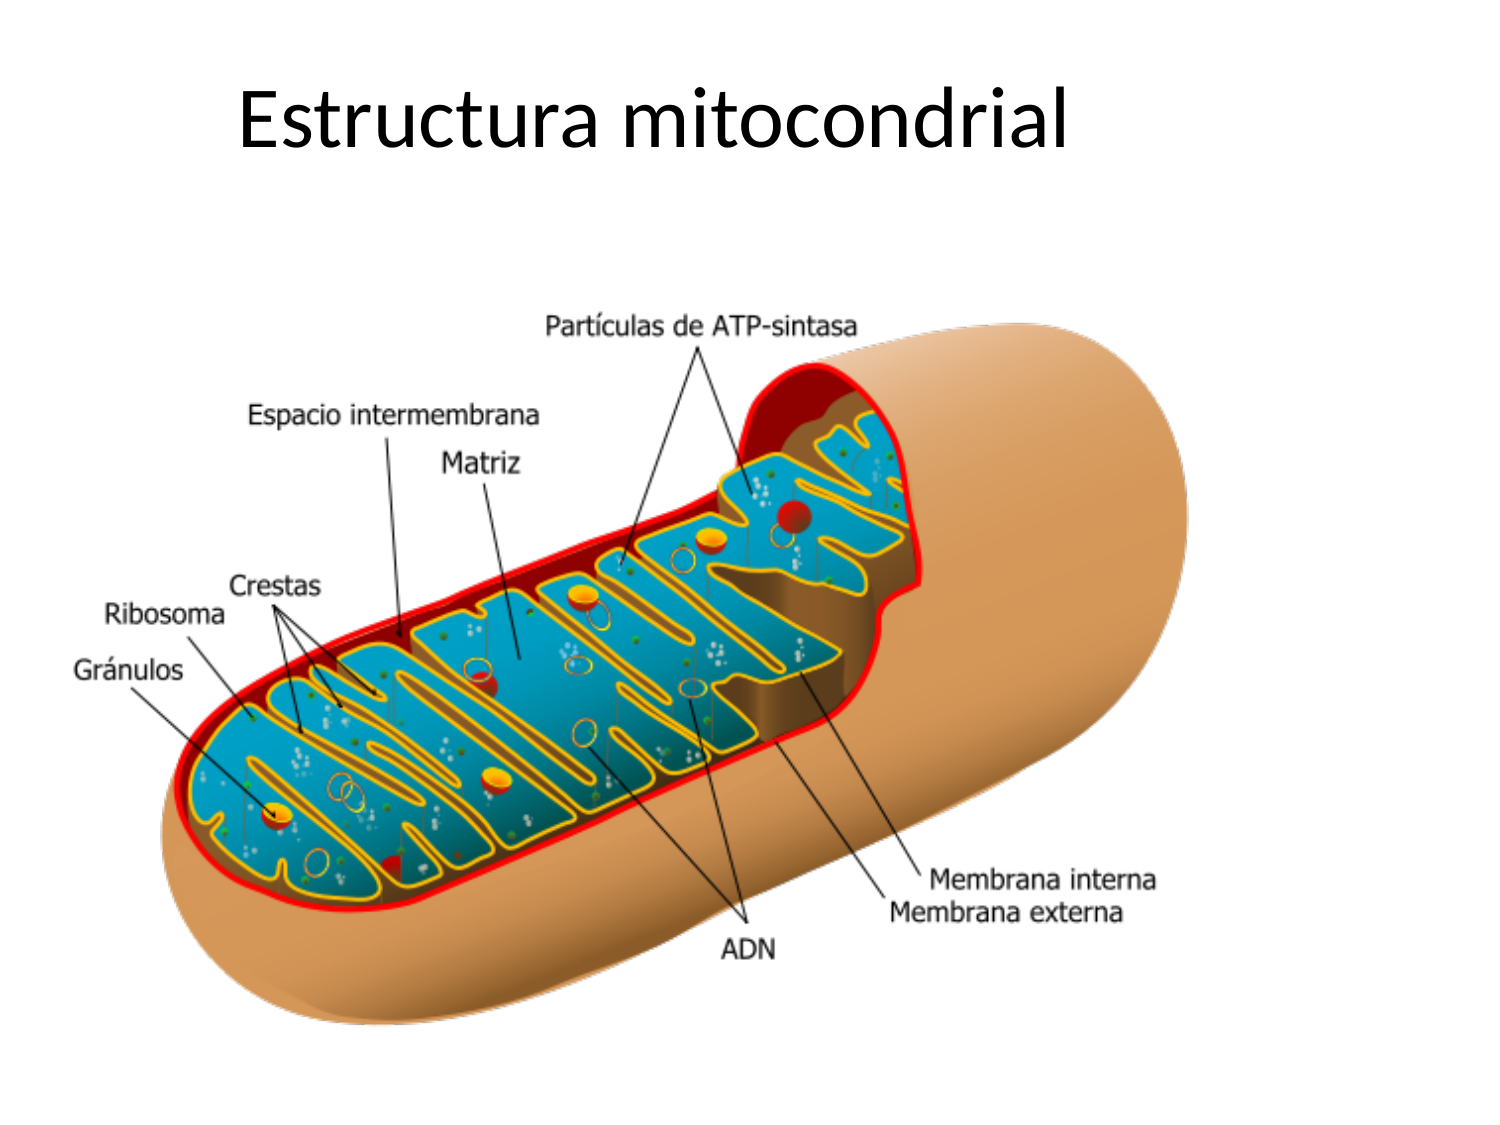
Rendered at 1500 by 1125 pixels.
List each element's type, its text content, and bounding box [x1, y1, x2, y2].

title Estructura mitocondrial [75, 52, 1235, 173]
picture [64, 302, 1198, 1036]
